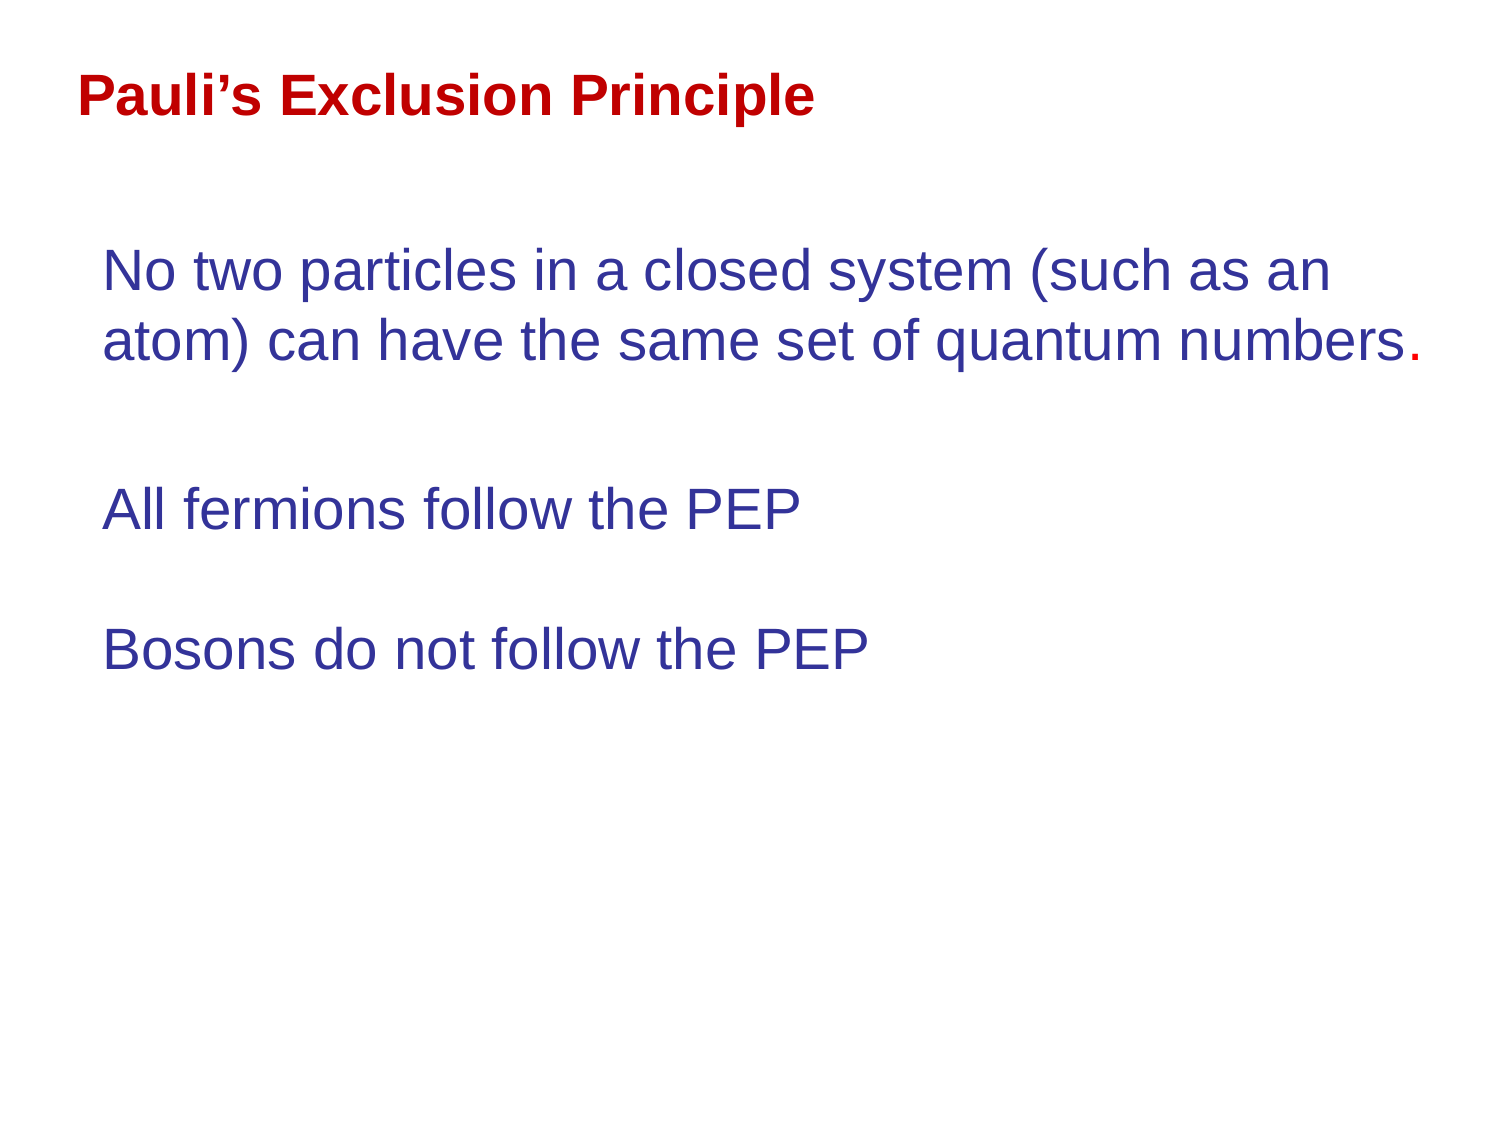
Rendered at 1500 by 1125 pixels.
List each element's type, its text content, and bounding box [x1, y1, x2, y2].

text_box Pauli’s Exclusion Principle [62, 50, 1450, 135]
text_box No two particles in a closed system (such as an atom) can have the same set of quantum numbers. All fermions follow the PEP Bosons do not follow the PEP [87, 224, 1450, 689]
